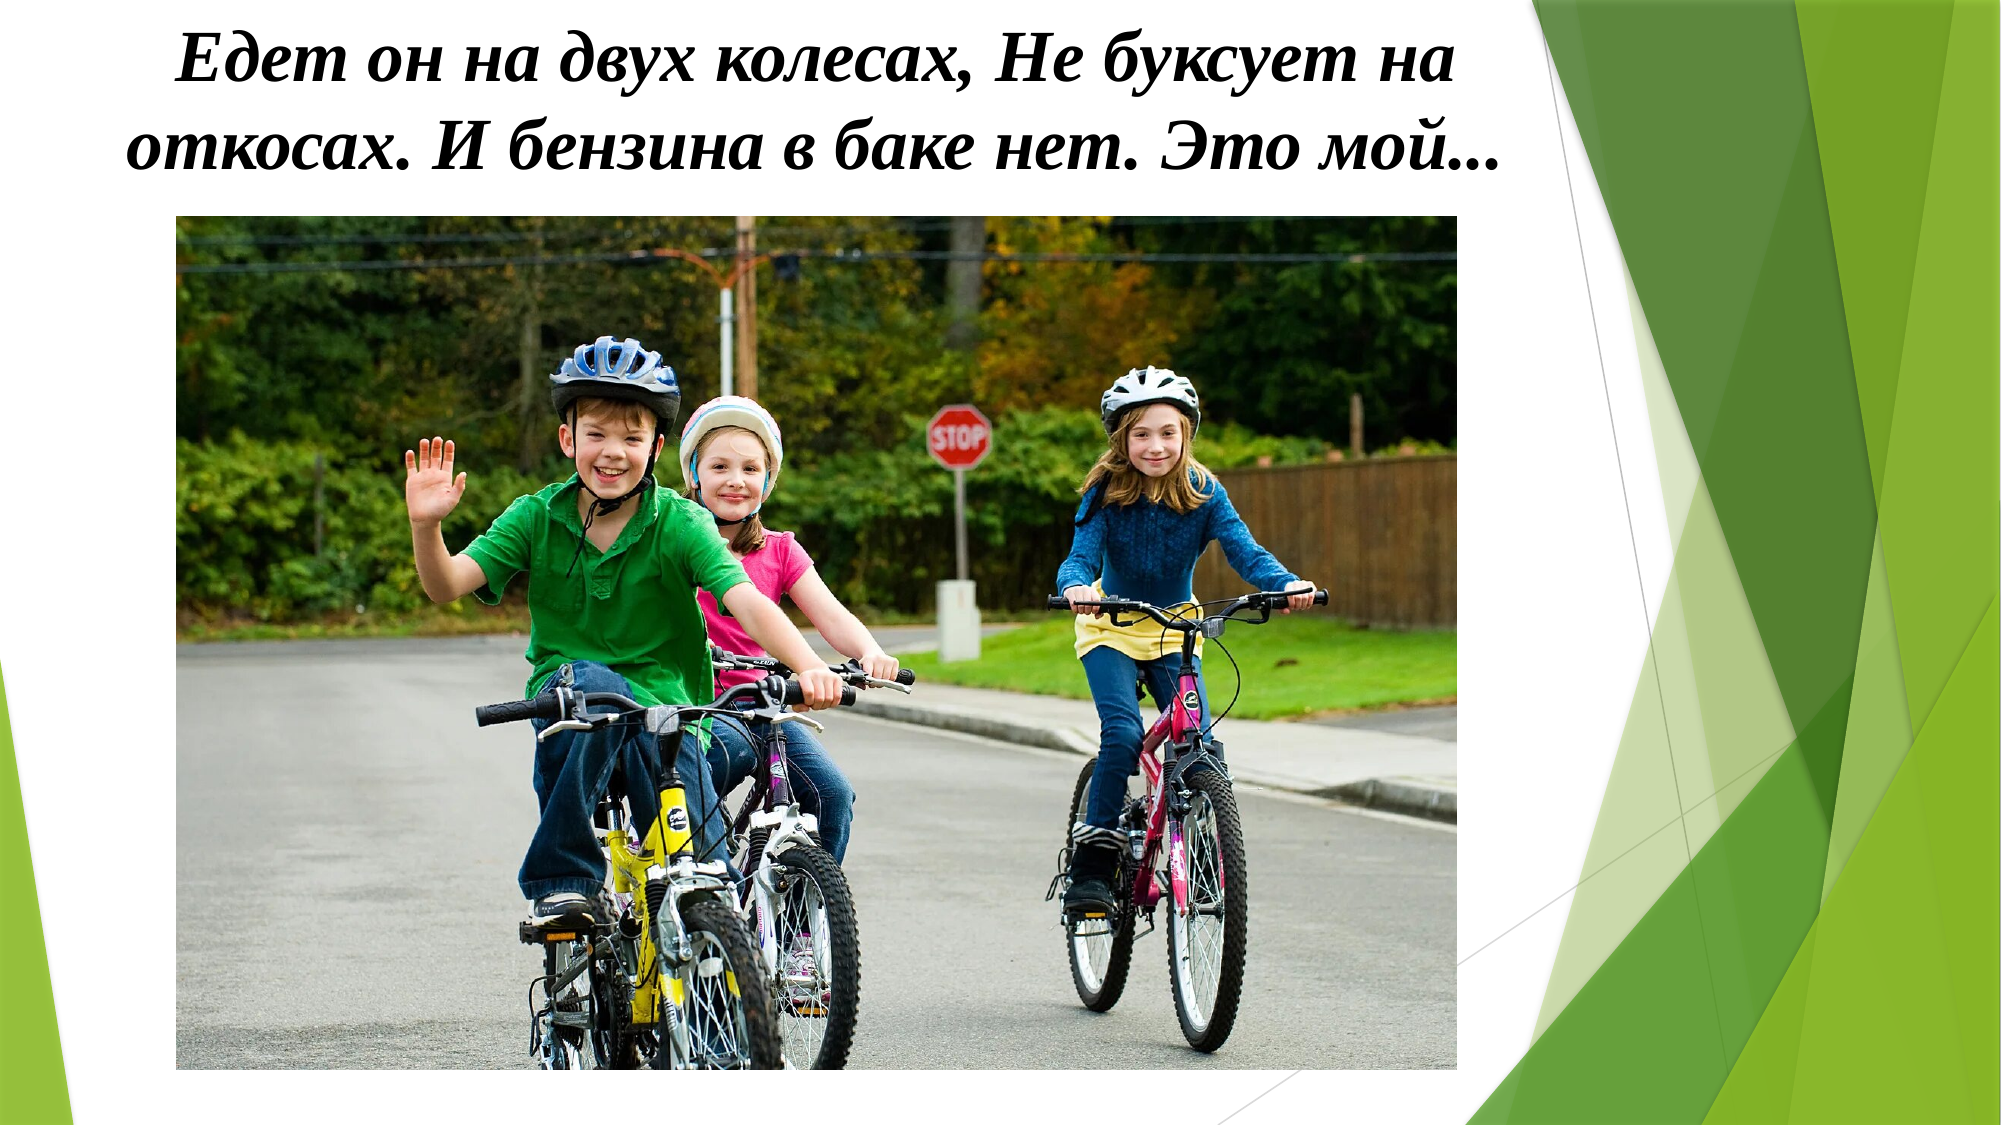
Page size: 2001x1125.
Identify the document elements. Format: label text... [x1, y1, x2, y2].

picture [175, 216, 1457, 1071]
title Едет он на двух колесах, Не буксует на откосах. И бензина в баке нет. Это мой... [111, 0, 1522, 217]
